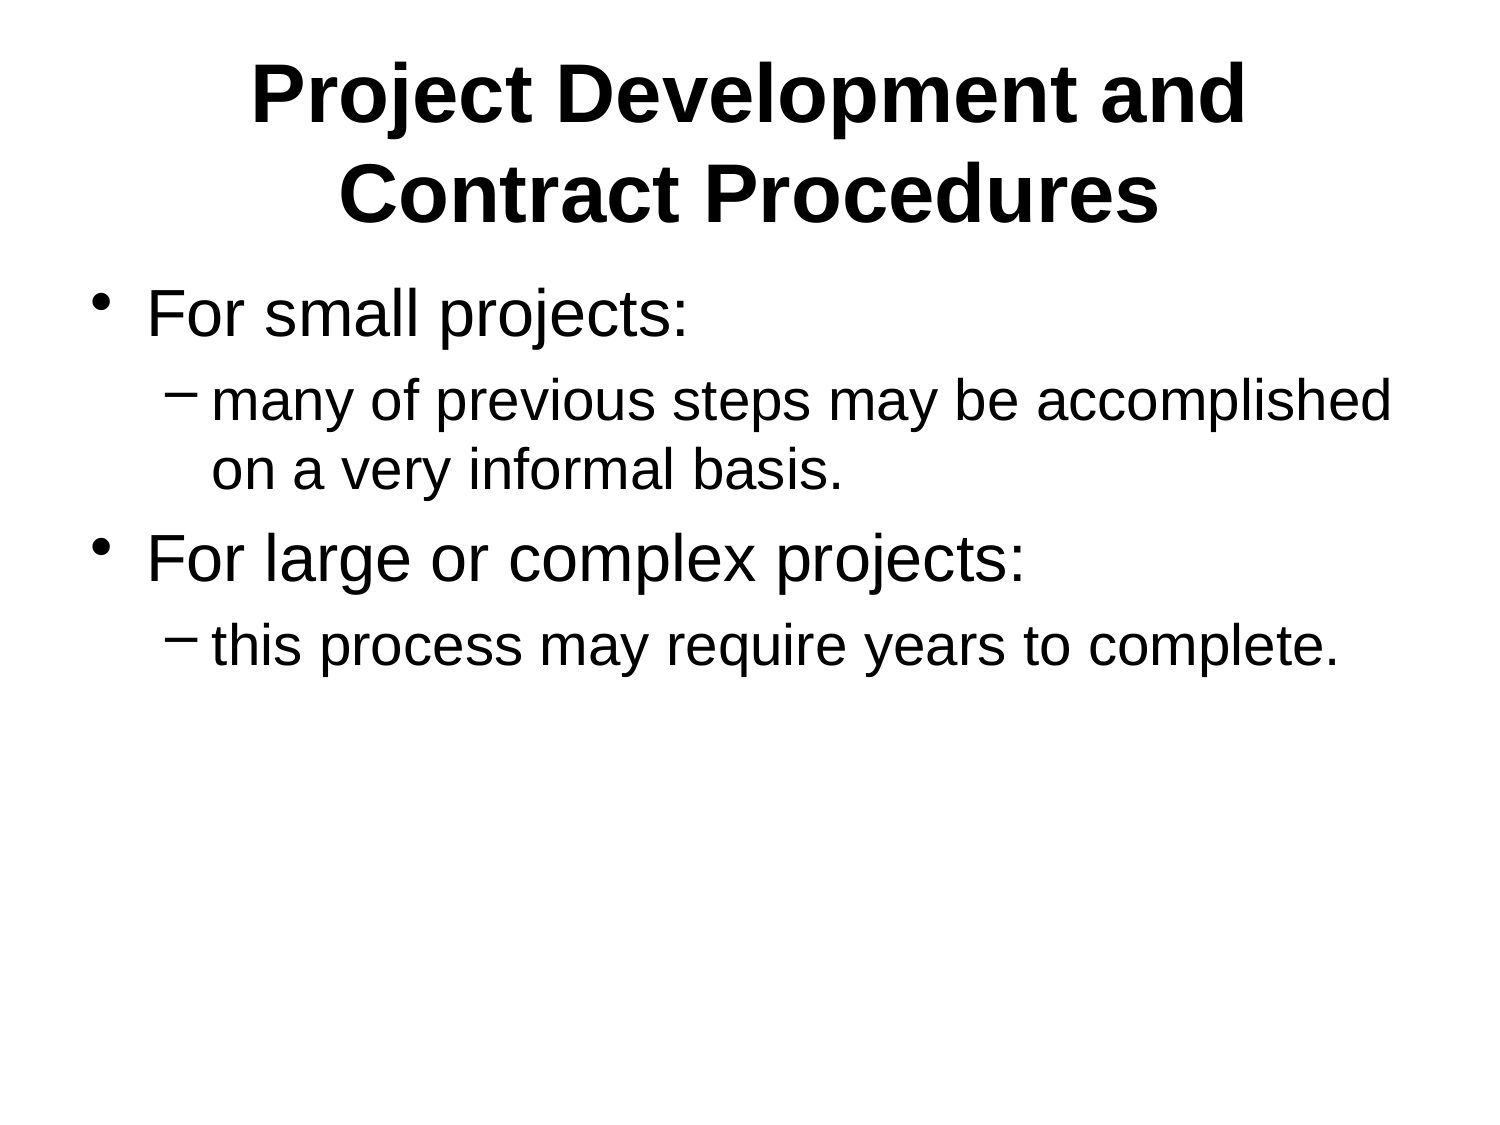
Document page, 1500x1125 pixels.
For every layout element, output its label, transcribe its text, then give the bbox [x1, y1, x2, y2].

list For small projects: many of previous steps may be accomplished on a very informal basis. For large or complex projects: this process may require years to complete. [74, 262, 1426, 1006]
title Project Development and Contract Procedures [74, 44, 1426, 233]
